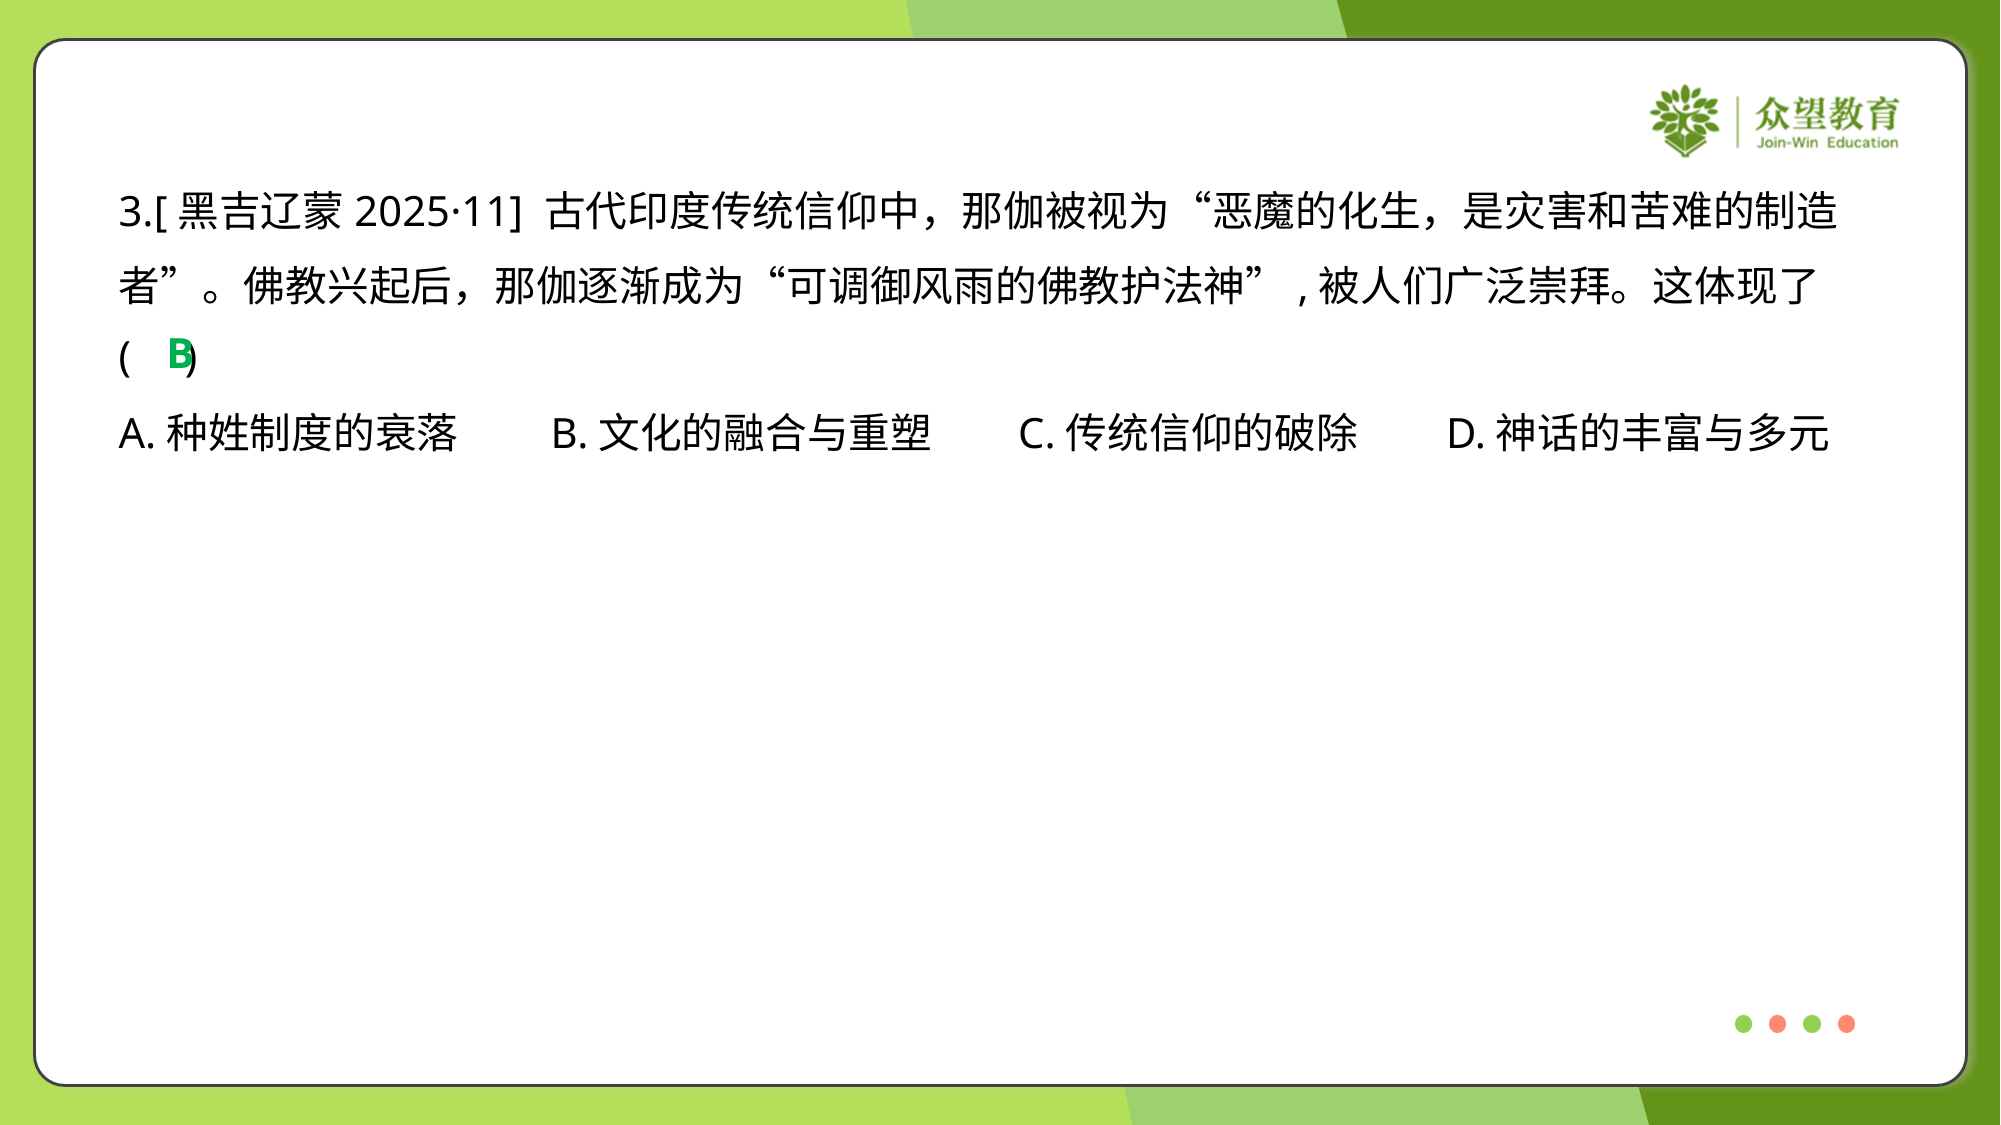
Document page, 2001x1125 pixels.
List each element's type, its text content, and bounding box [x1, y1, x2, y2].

text_box 3.[黑吉辽蒙2025·11] 古代印度传统信仰中，那伽被视为“恶魔的化生，是灾害和苦难的制造 者”。佛教兴起后，那伽逐渐成为“可调御风雨的佛教护法神”,被人们广泛崇拜。这体现了 ( ) [118, 159, 1883, 373]
picture [0, 0, 2000, 1125]
text_box A.种姓制度的衰落 B.文化的融合与重塑 C.传统信仰的破除 D.神话的丰富与多元 [118, 381, 1883, 449]
text_box B [151, 306, 210, 371]
